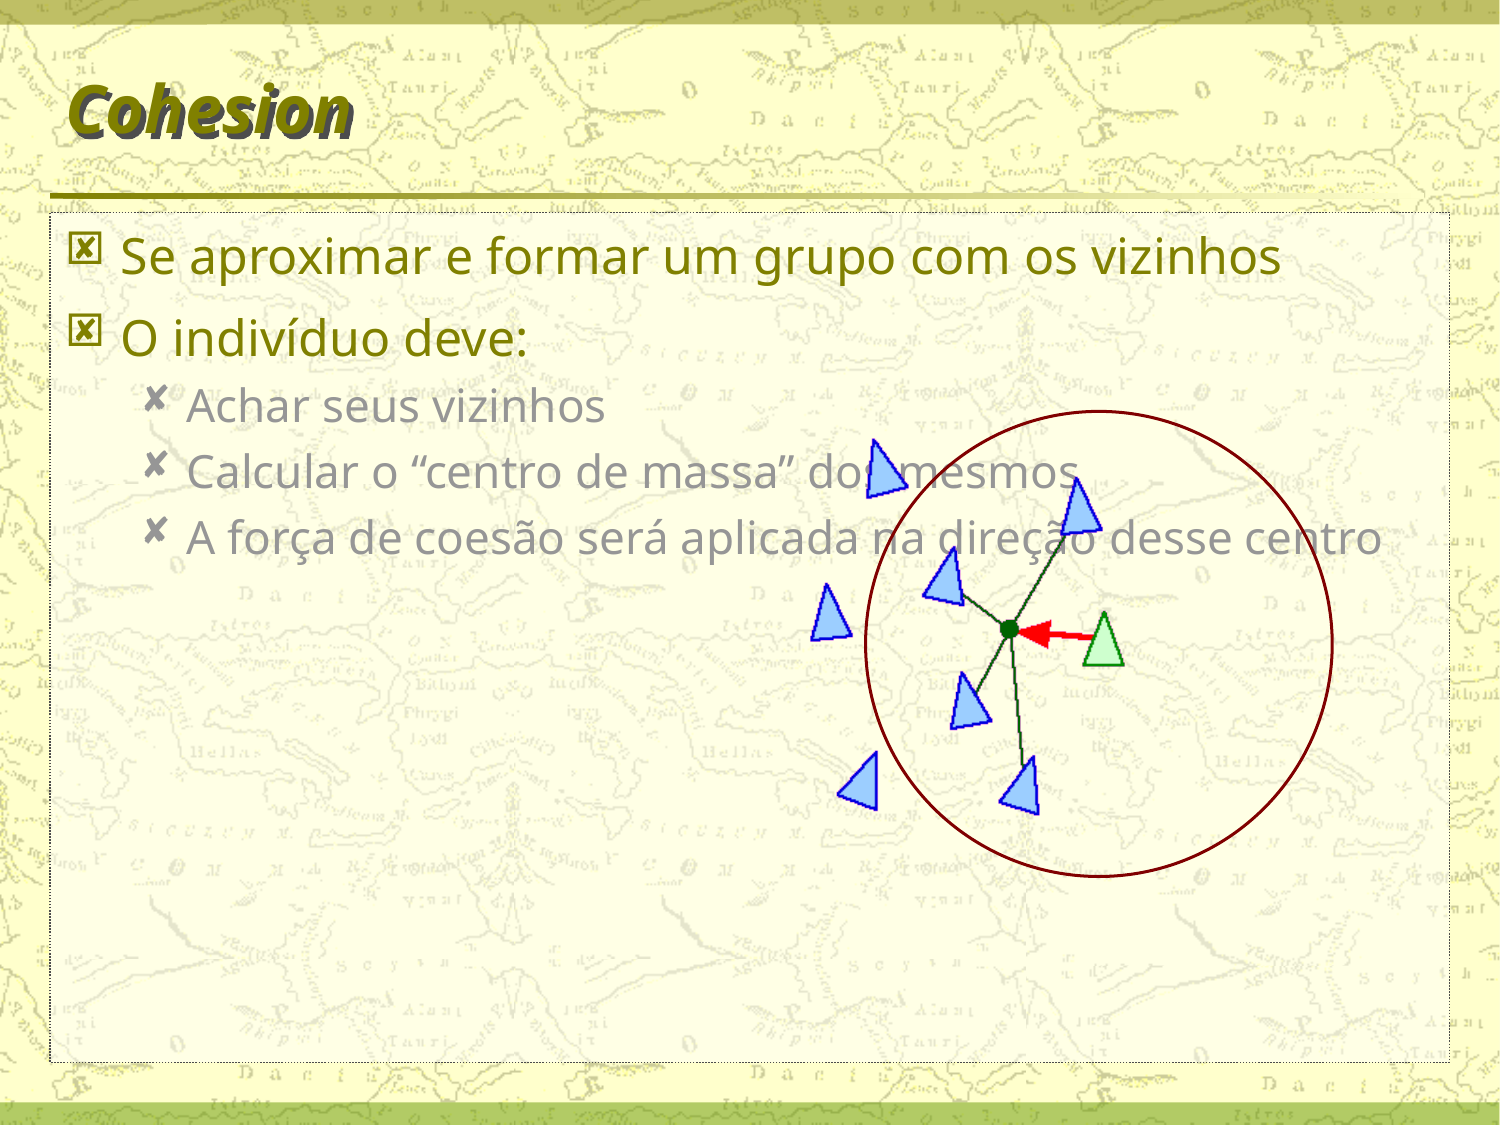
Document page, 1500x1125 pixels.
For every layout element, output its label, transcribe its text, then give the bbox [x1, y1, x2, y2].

title Cohesion [50, 8, 1450, 206]
list Se aproximar e formar um grupo com os vizinhos O indivíduo deve: Achar seus vizinhos Calcular o “centro de massa” dos mesmos A força de coesão será aplicada na direção desse centro [49, 212, 1450, 1063]
text_box [996, 411, 1202, 435]
picture [0, 25, 1500, 1102]
text_box [983, 846, 1215, 877]
